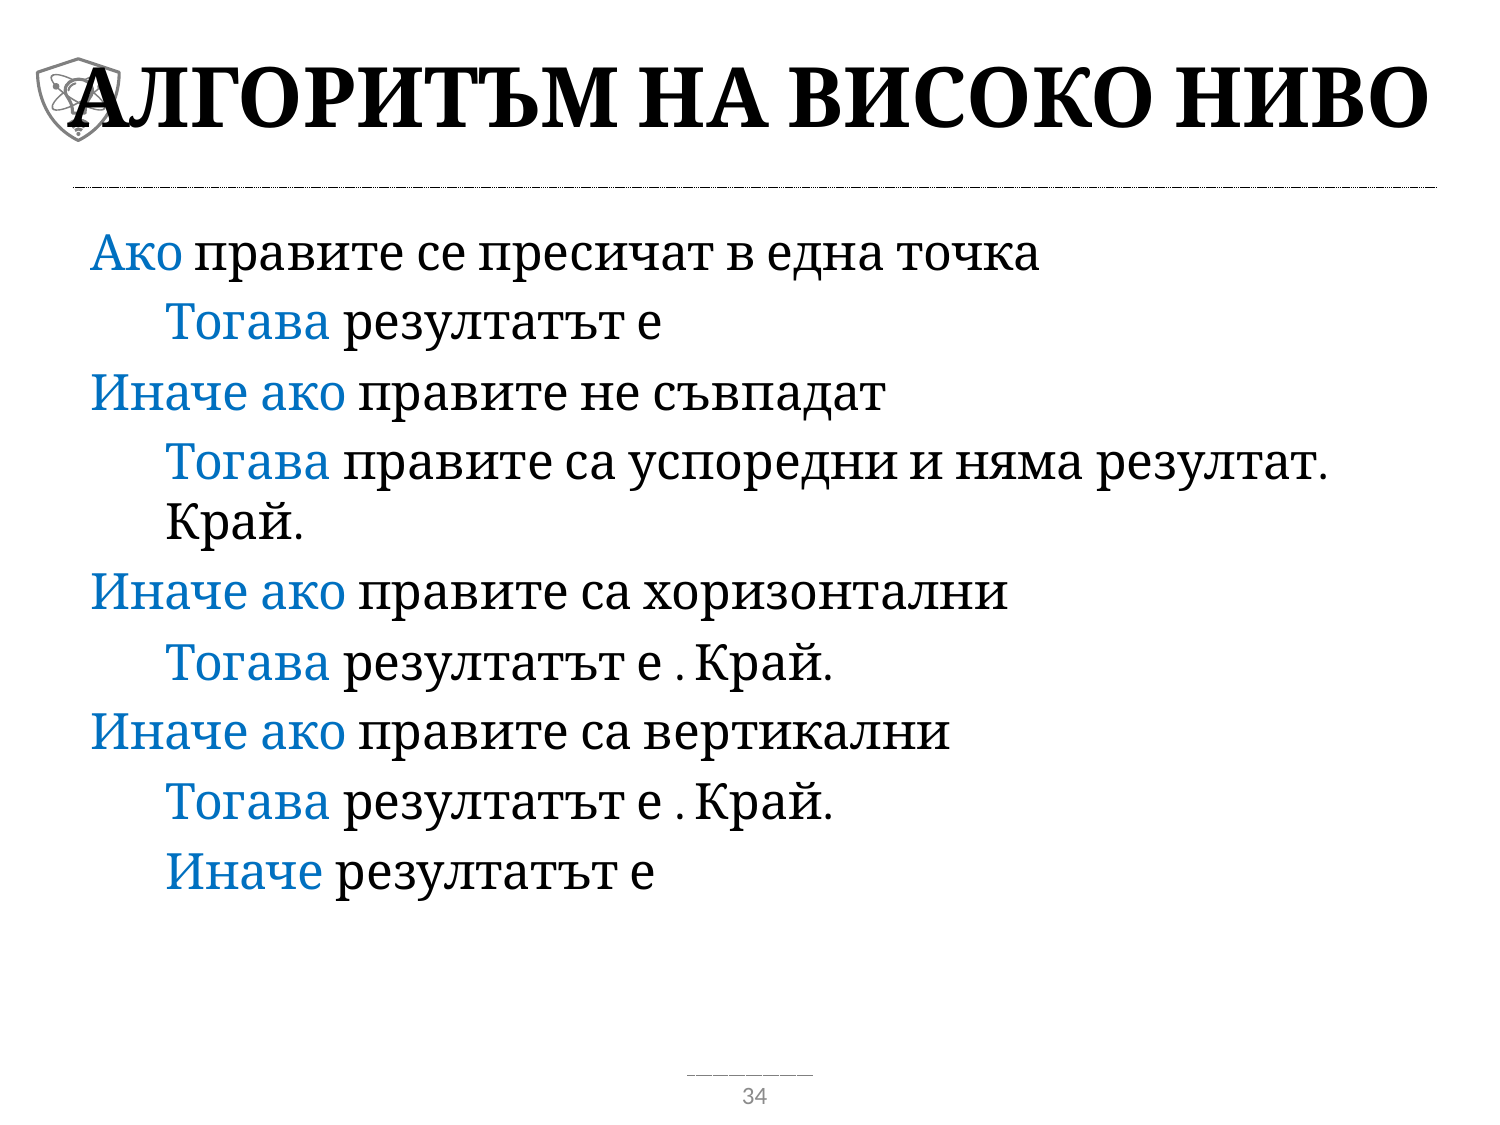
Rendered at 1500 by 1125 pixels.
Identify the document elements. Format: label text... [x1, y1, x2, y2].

slide_number 34 [579, 1065, 930, 1125]
title Алгоритъм на високо ниво [0, 0, 1500, 188]
